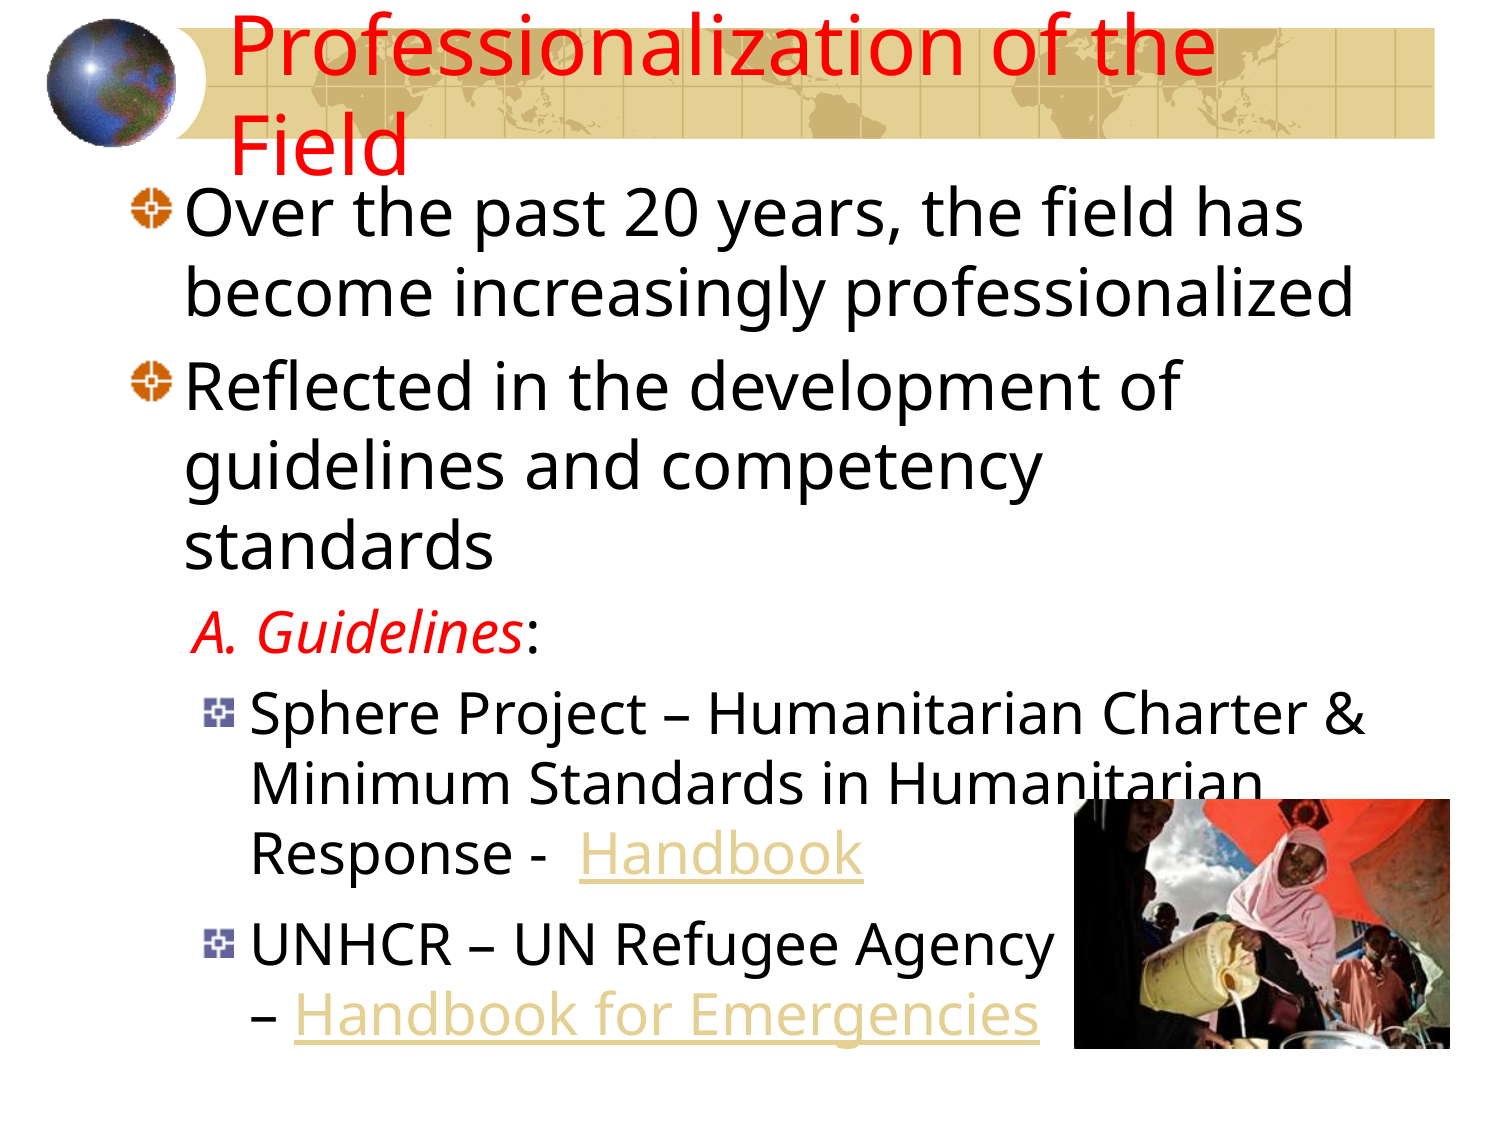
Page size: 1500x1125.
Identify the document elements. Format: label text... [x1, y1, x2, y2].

picture [202, 927, 234, 958]
list Over the past 20 years, the field has become increasingly professionalized Reflected in the development of guidelines and competency standards A. Guidelines: Sphere Project – Humanitarian Charter & Minimum Standards in Humanitarian Response - Handbook UNHCR – UN Refugee Agency – Handbook for Emergencies [112, 162, 1388, 1028]
picture [1074, 799, 1451, 1049]
picture [42, 14, 190, 151]
picture [127, 186, 175, 234]
picture [202, 696, 234, 727]
picture [127, 359, 175, 407]
title Professionalization of the Field [212, 37, 1360, 148]
